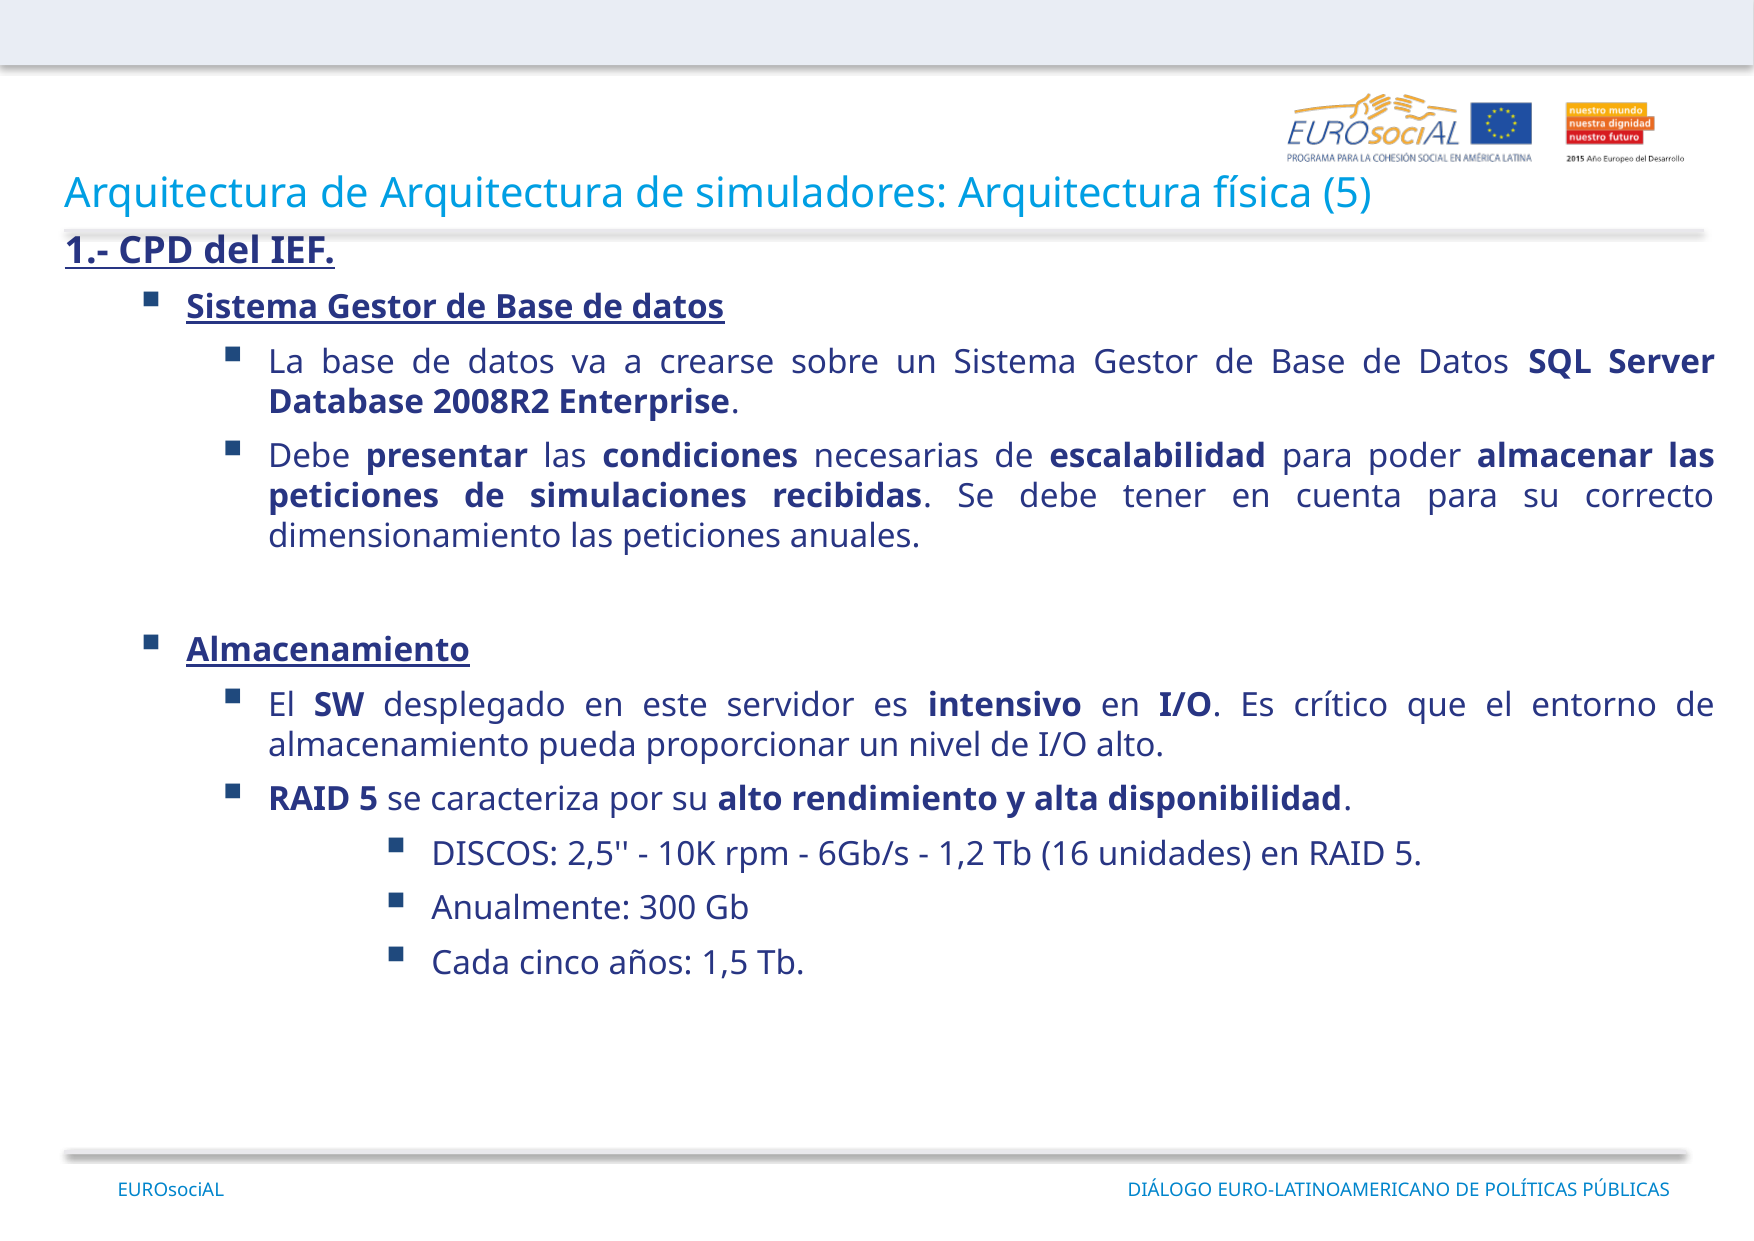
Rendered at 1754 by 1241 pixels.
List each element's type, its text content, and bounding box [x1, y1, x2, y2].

text_box 1.- CPD del IEF. Sistema Gestor de Base de datos La base de datos va a crearse sobre un Sistema Gestor de Base de Datos SQL Server Database 2008R2 Enterprise. Debe presentar las condiciones necesarias de escalabilidad para poder almacenar las peticiones de simulaciones recibidas. Se debe tener en cuenta para su correcto dimensionamiento las peticiones anuales. Almacenamiento El SW desplegado en este servidor es intensivo en I/O. Es crítico que el entorno de almacenamiento pueda proporcionar un nivel de I/O alto. RAID 5 se caracteriza por su alto rendimiento y alta disponibilidad. DISCOS: 2,5'' - 10K rpm - 6Gb/s - 1,2 Tb (16 unidades) en RAID 5. Anualmente: 300 Gb Cada cinco años: 1,5 Tb. [64, 206, 1716, 1129]
picture [1278, 88, 1692, 173]
text_box Arquitectura de Arquitectura de simuladores: Arquitectura física (5) [49, 158, 1628, 233]
